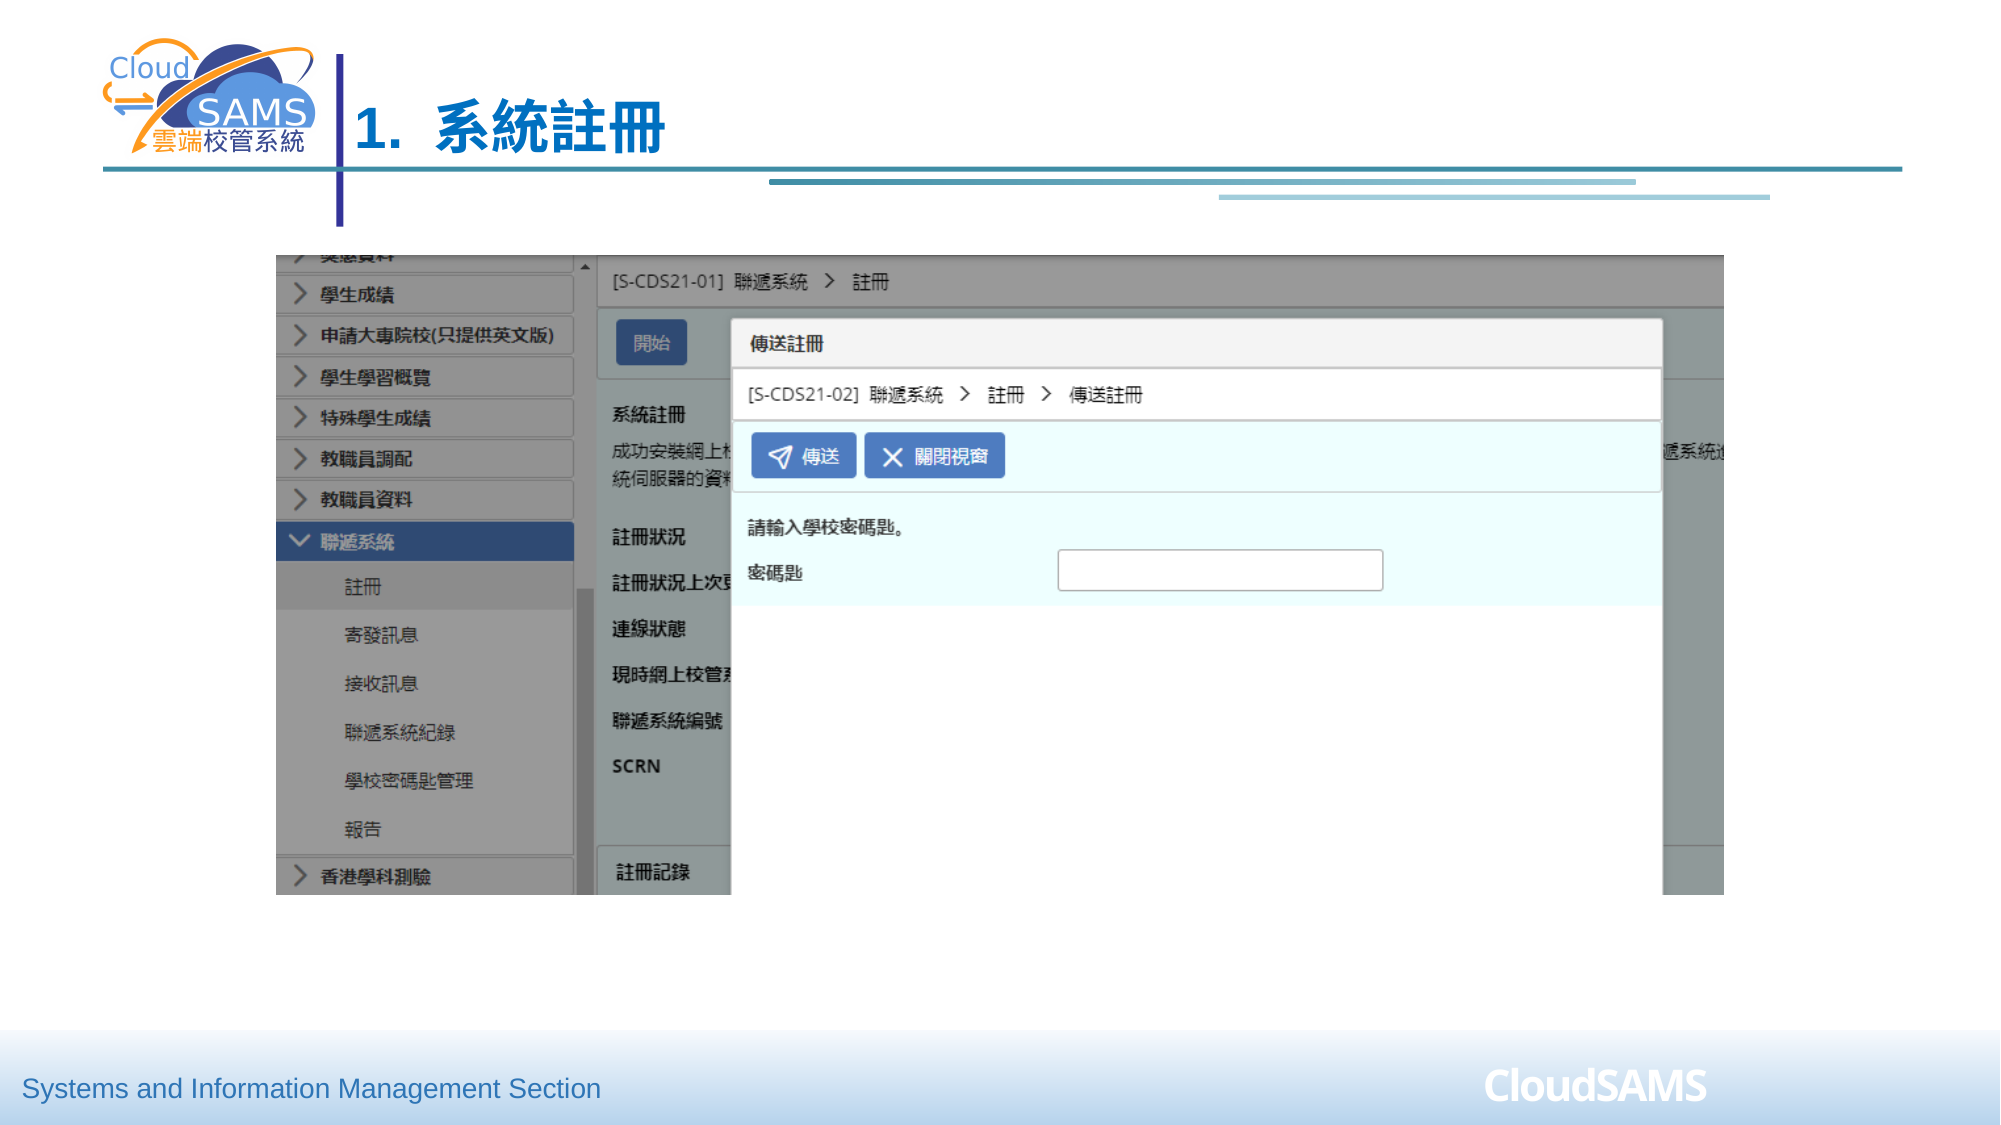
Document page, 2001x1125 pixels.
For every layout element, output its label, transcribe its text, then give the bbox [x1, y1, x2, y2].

picture [87, 7, 349, 175]
title 1. 系統註冊 [339, 43, 1907, 169]
picture [276, 255, 1724, 895]
